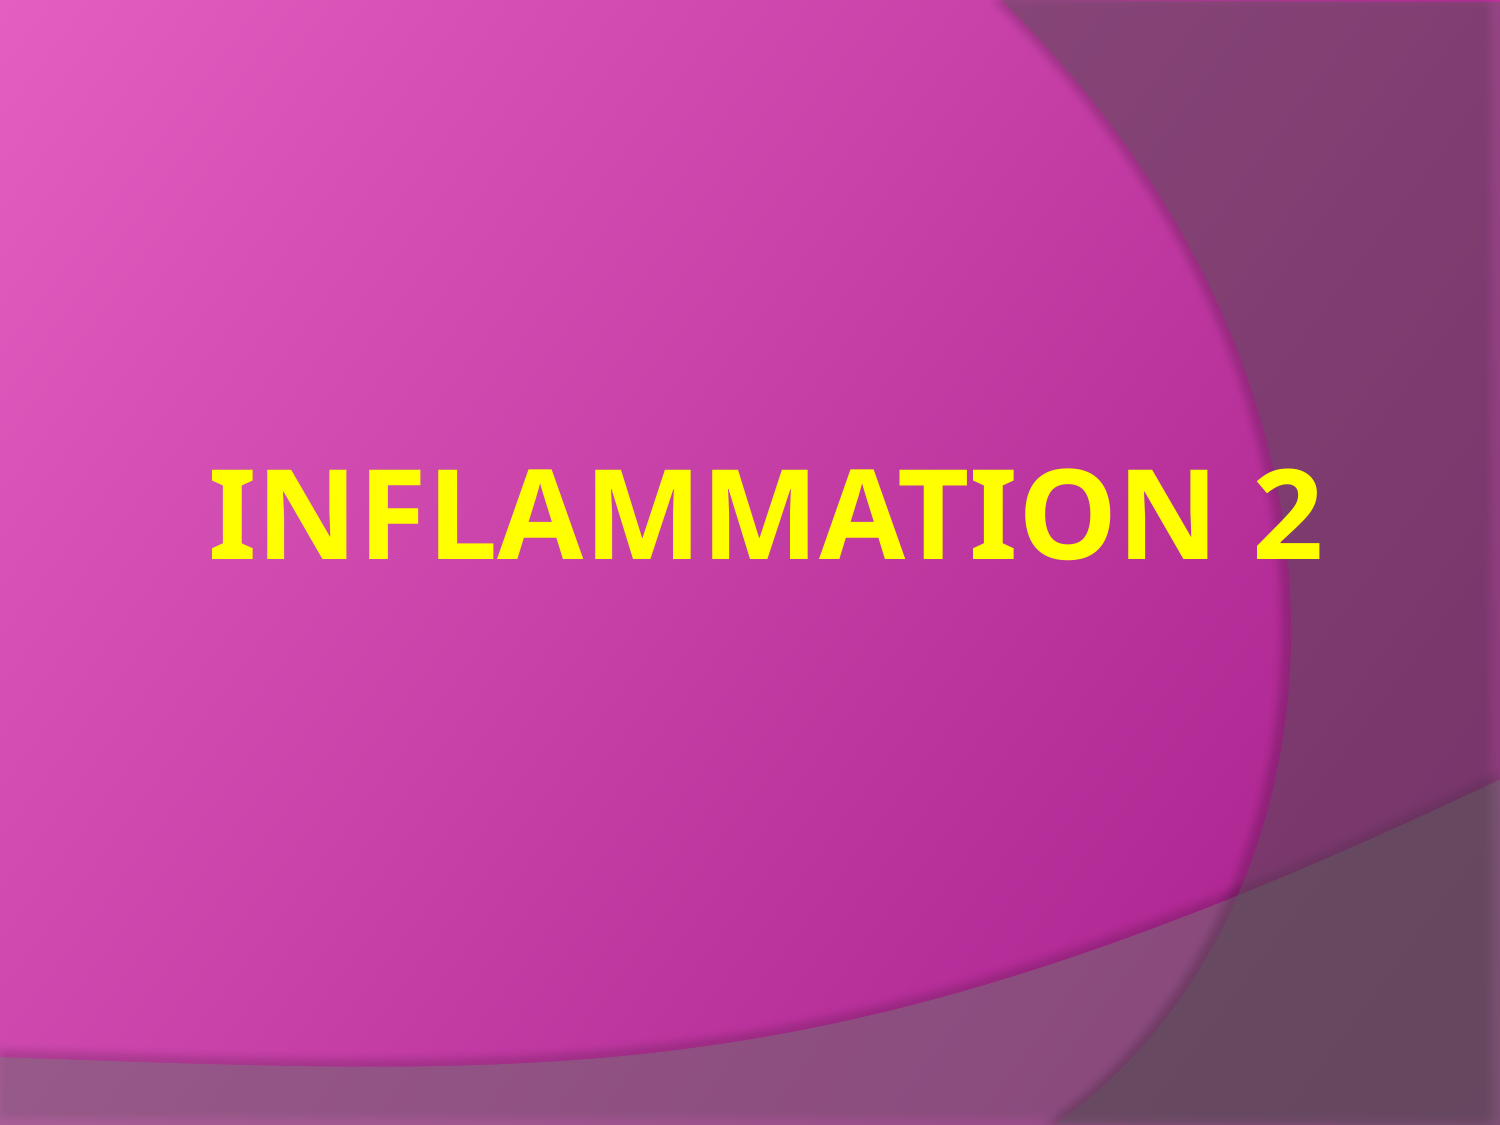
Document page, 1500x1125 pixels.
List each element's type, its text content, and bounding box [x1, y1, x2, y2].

title INFLAMMATION 2 [88, 127, 1412, 638]
